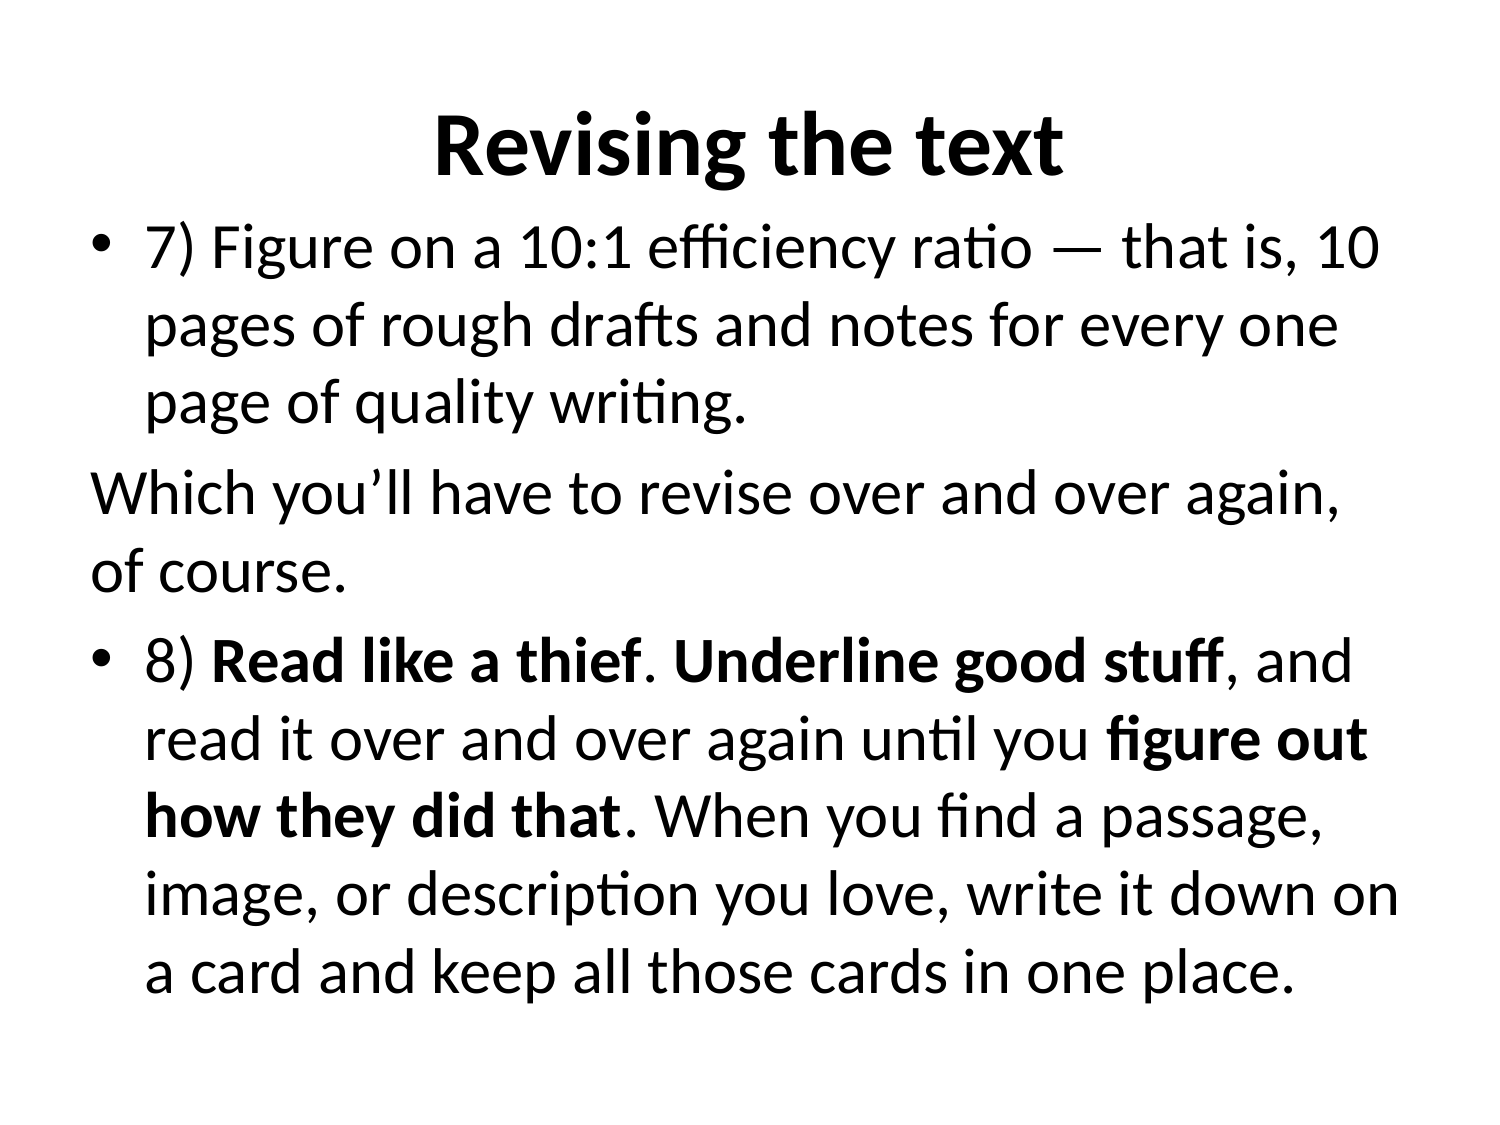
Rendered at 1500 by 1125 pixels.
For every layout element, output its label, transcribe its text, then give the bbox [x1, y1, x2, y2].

list 7) Figure on a 10:1 efficiency ratio — that is, 10 pages of rough drafts and notes for every one page of quality writing. Which you’ll have to revise over and over again, of course. 8) Read like a thief. Underline good stuff, and read it over and over again until you figure out how they did that. When you find a passage, image, or description you love, write it down on a card and keep all those cards in one place. [75, 196, 1425, 1083]
title Revising the text [75, 45, 1425, 196]
